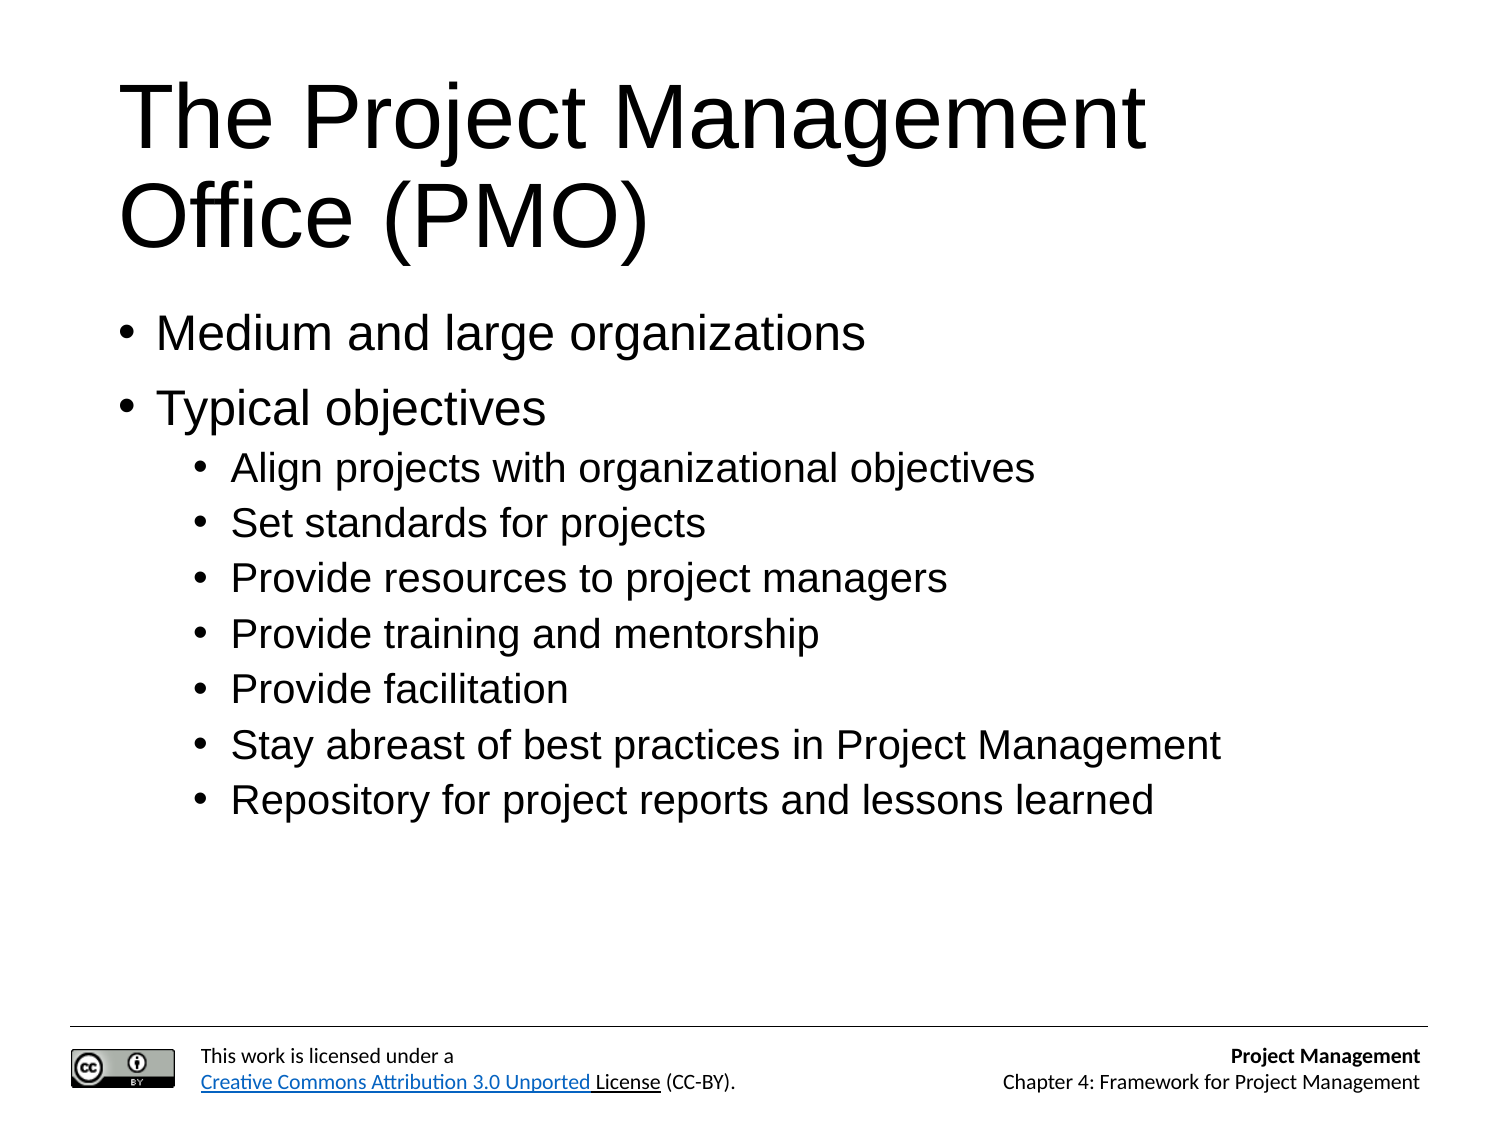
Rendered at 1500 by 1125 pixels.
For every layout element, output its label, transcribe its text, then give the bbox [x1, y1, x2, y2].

list Medium and large organizations Typical objectives Align projects with organizational objectives Set standards for projects Provide resources to project managers Provide training and mentorship Provide facilitation Stay abreast of best practices in Project Management Repository for project reports and lessons learned [103, 299, 1397, 1014]
title The Project Management Office (PMO) [103, 59, 1397, 278]
picture [71, 1049, 175, 1088]
